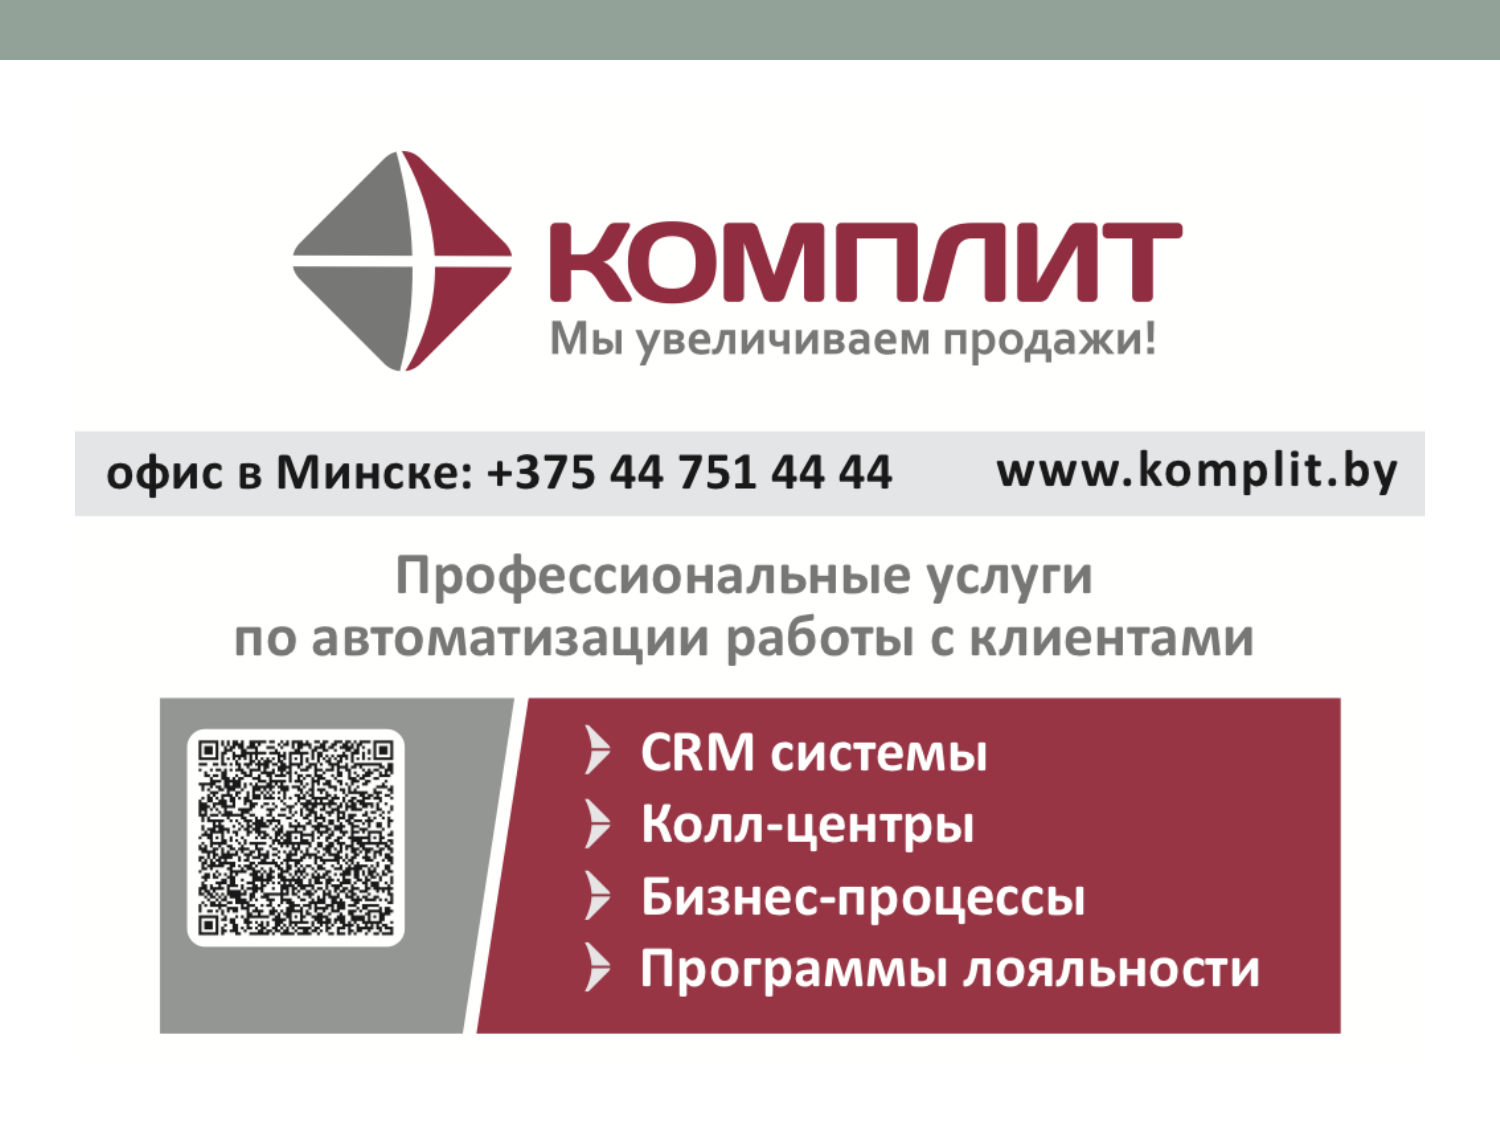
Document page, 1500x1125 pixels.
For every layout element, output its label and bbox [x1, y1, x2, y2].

list [74, 93, 1426, 1063]
